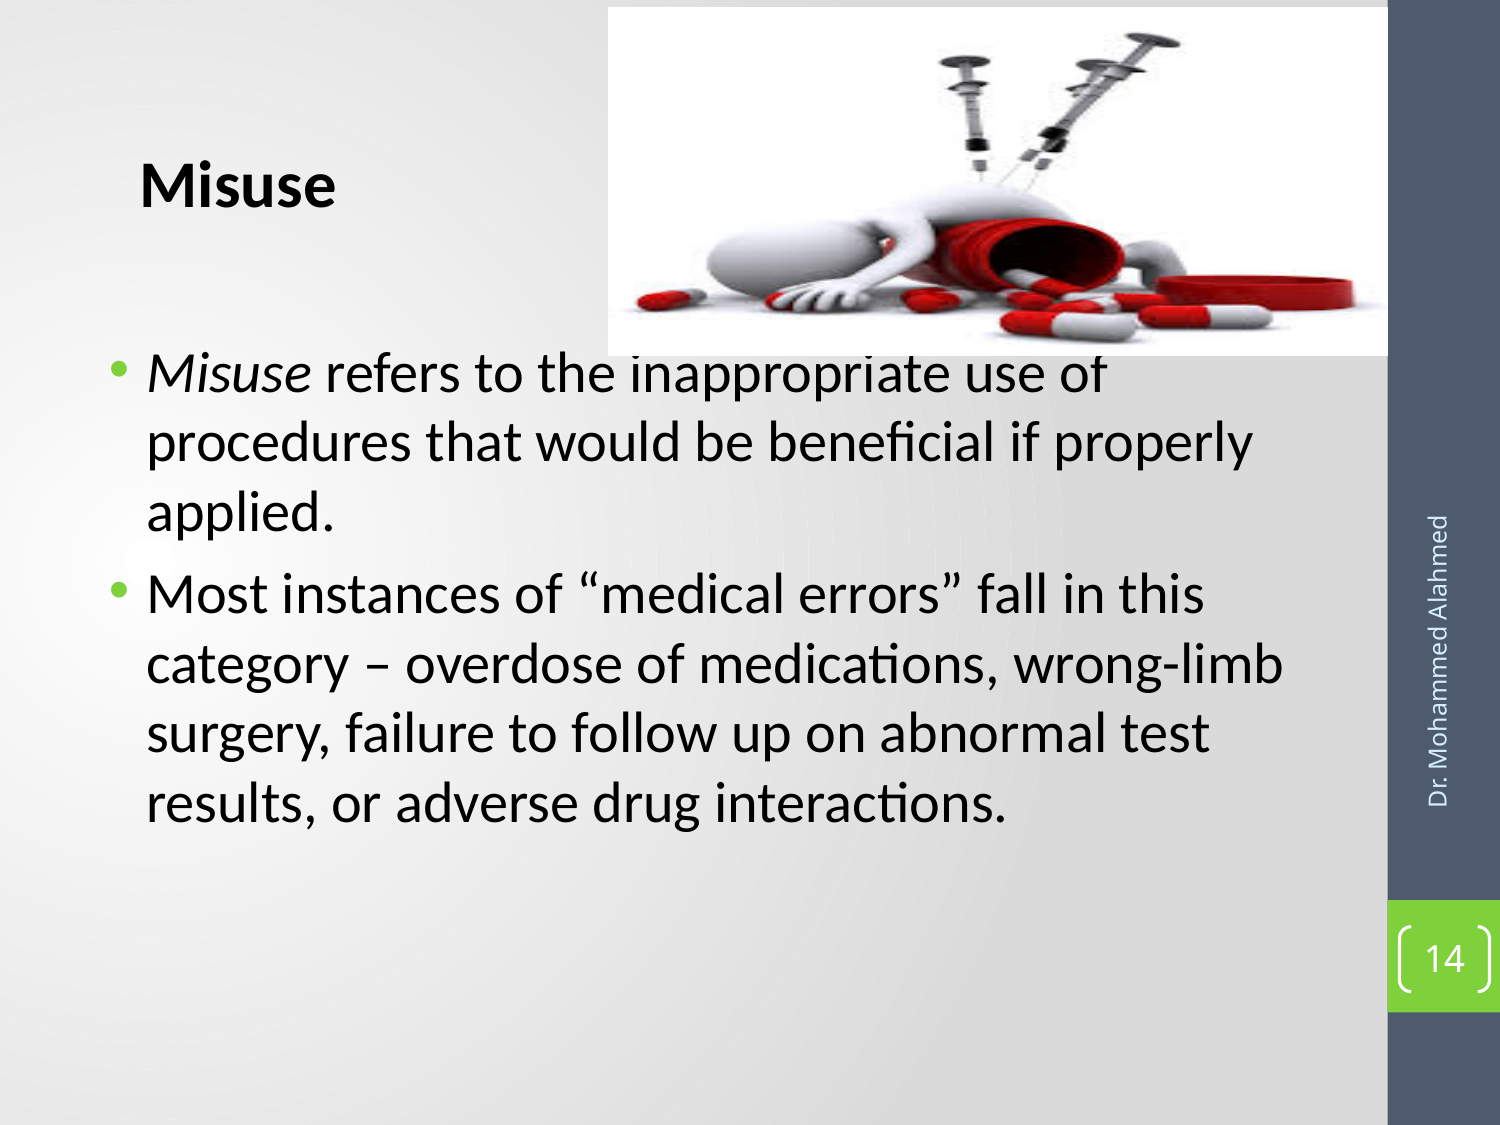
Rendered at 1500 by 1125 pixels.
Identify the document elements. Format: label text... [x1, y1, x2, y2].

text_box Misuse [112, 133, 352, 229]
footer Dr. Mohammed Alahmed [1408, 500, 1469, 889]
picture [607, 6, 1389, 357]
list Misuse refers to the inappropriate use of procedures that would be beneficial if properly applied. Most instances of “medical errors” fall in this category – overdose of medications, wrong-limb surgery, failure to follow up on abnormal test results, or adverse drug interactions. [75, 326, 1325, 1050]
slide_number 14 [1397, 925, 1492, 994]
